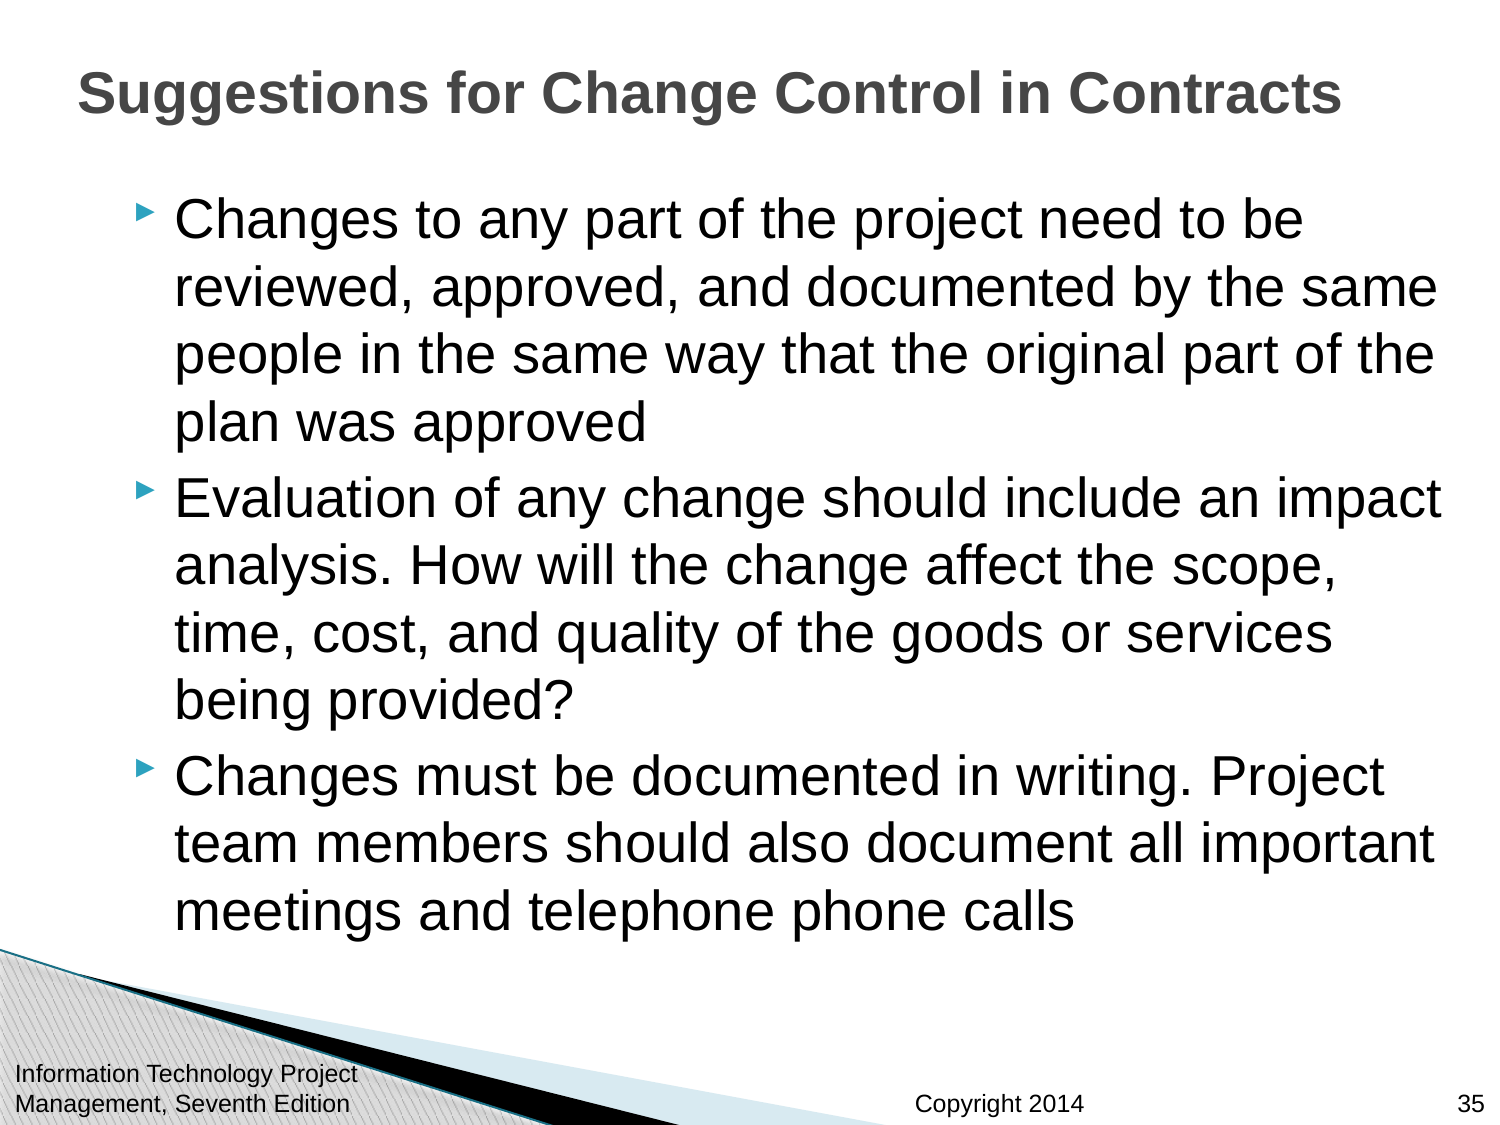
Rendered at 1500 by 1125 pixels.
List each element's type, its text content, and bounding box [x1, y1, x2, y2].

list Changes to any part of the project need to be reviewed, approved, and documented by the same people in the same way that the original part of the plan was approved Evaluation of any change should include an impact analysis. How will the change affect the scope, time, cost, and quality of the goods or services being provided? Changes must be documented in writing. Project team members should also document all important meetings and telephone phone calls [99, 174, 1463, 951]
footer Information Technology Project Management, Seventh Edition [0, 1065, 425, 1125]
slide_number 35 [1408, 1065, 1500, 1125]
title Suggestions for Change Control in Contracts [62, 24, 1438, 154]
